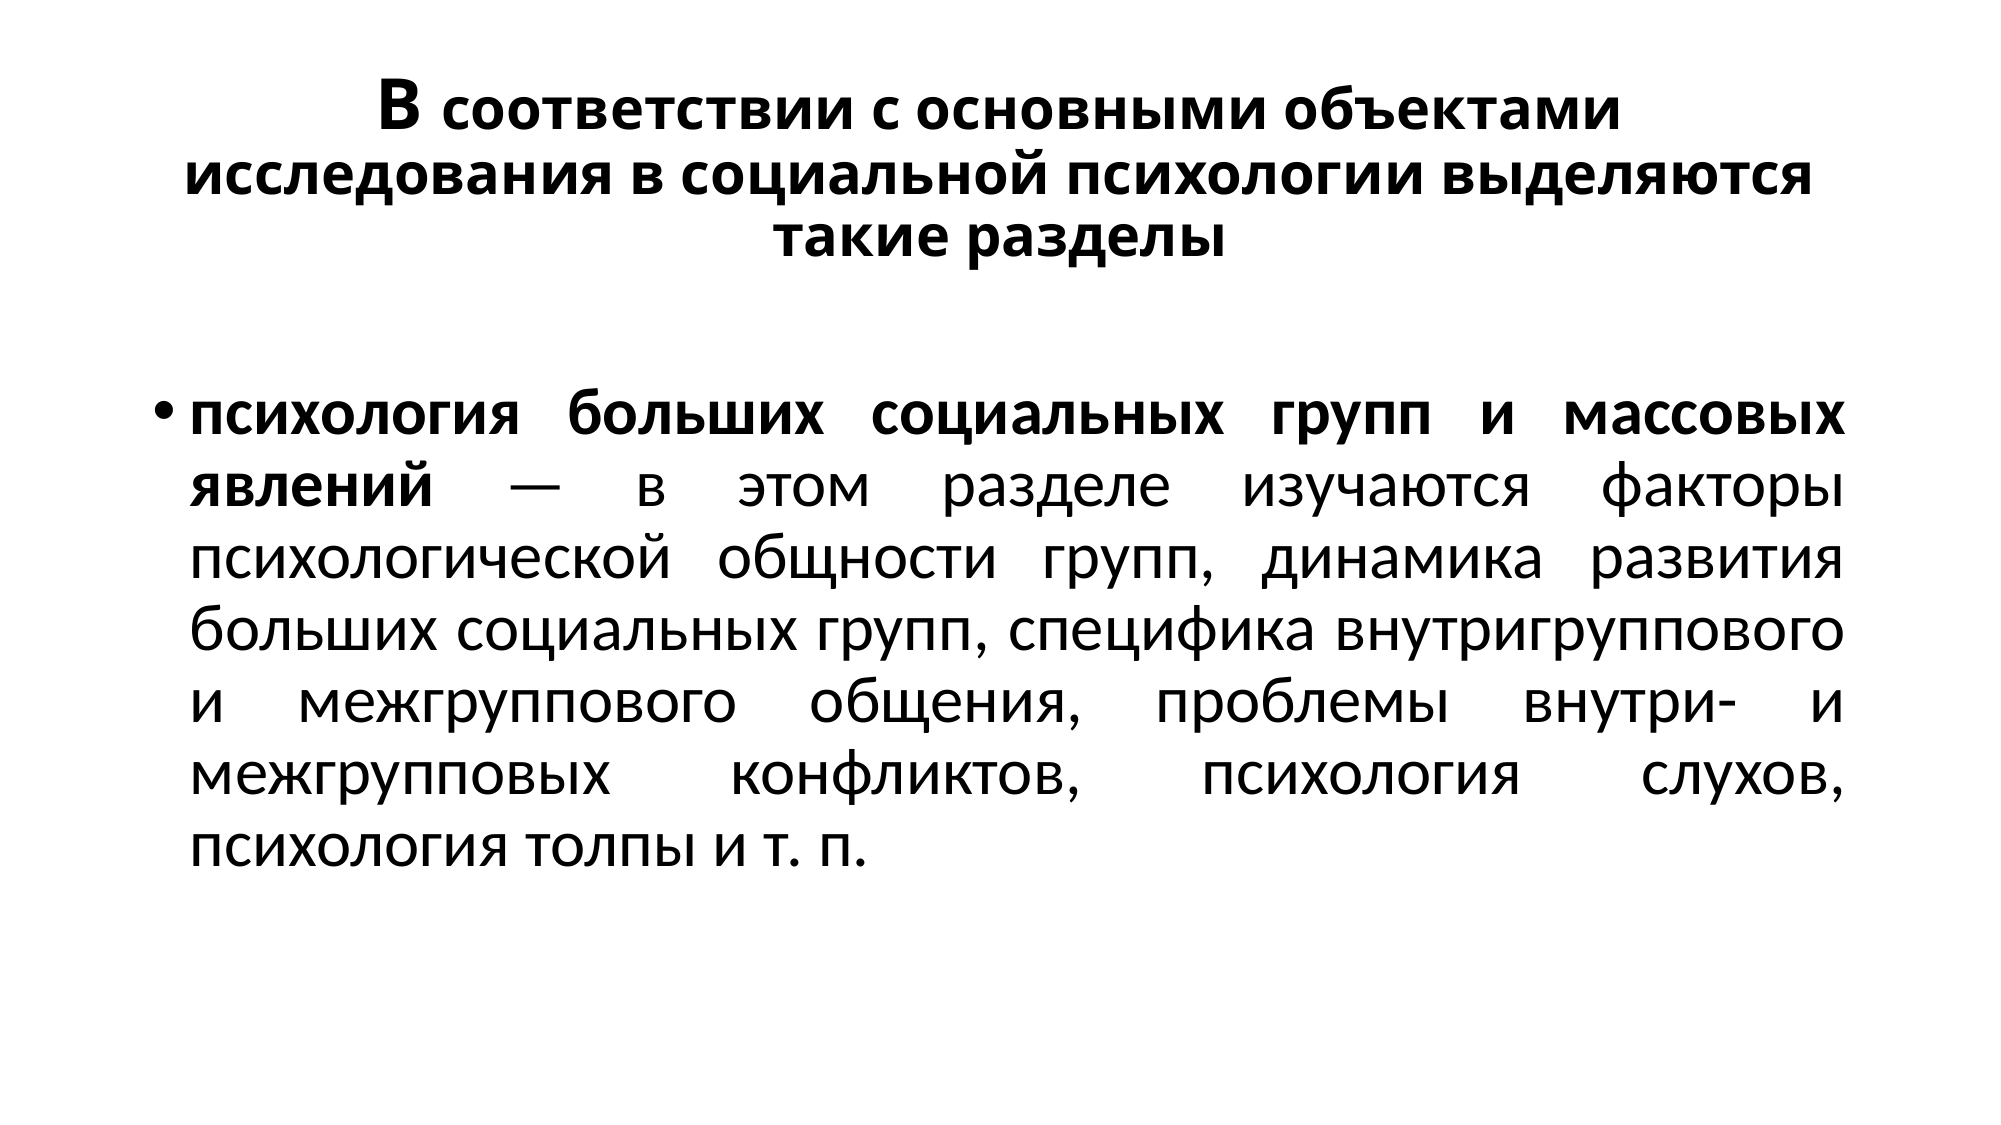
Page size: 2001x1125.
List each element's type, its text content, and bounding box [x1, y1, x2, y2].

title В соответствии с основными объектами исследования в социальной психологии выделяются такие разделы [137, 59, 1863, 278]
list психология больших социальных групп и массовых явлений — в этом разделе изучаются факторы психологической общности групп, динамика развития больших социальных групп, специфика внутригруппового и межгруппового общения, проблемы внутри- и межгрупповых конфликтов, психология слухов, психология толпы и т. п. [137, 369, 1863, 1014]
